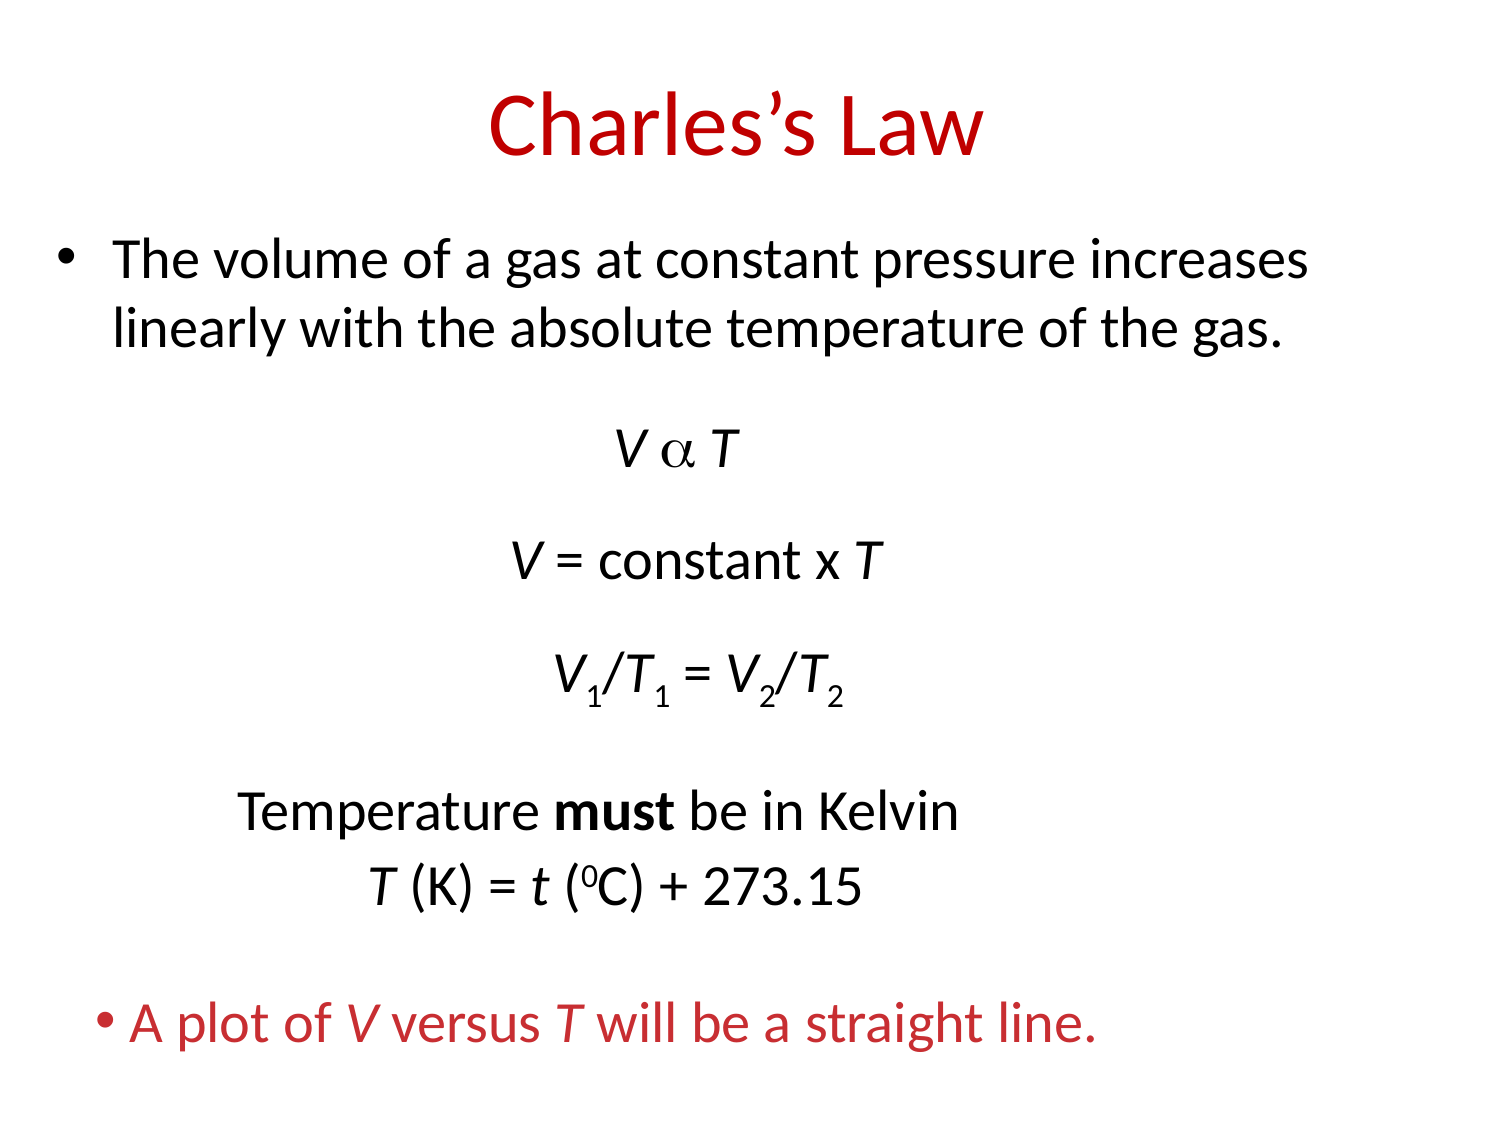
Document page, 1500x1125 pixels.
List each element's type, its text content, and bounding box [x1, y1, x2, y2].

text_box A plot of V versus T will be a straight line. [80, 976, 1114, 1062]
text_box The volume of a gas at constant pressure increases linearly with the absolute temperature of the gas. [41, 212, 1500, 414]
text_box Temperature must be in Kelvin [222, 764, 1225, 849]
text_box V a T [598, 401, 754, 487]
title Charles’s Law [99, 24, 1375, 212]
text_box V = constant x T [495, 514, 898, 599]
text_box V1/T1 = V2/T2 [537, 626, 859, 722]
text_box T (K) = t (0C) + 273.15 [352, 849, 894, 924]
